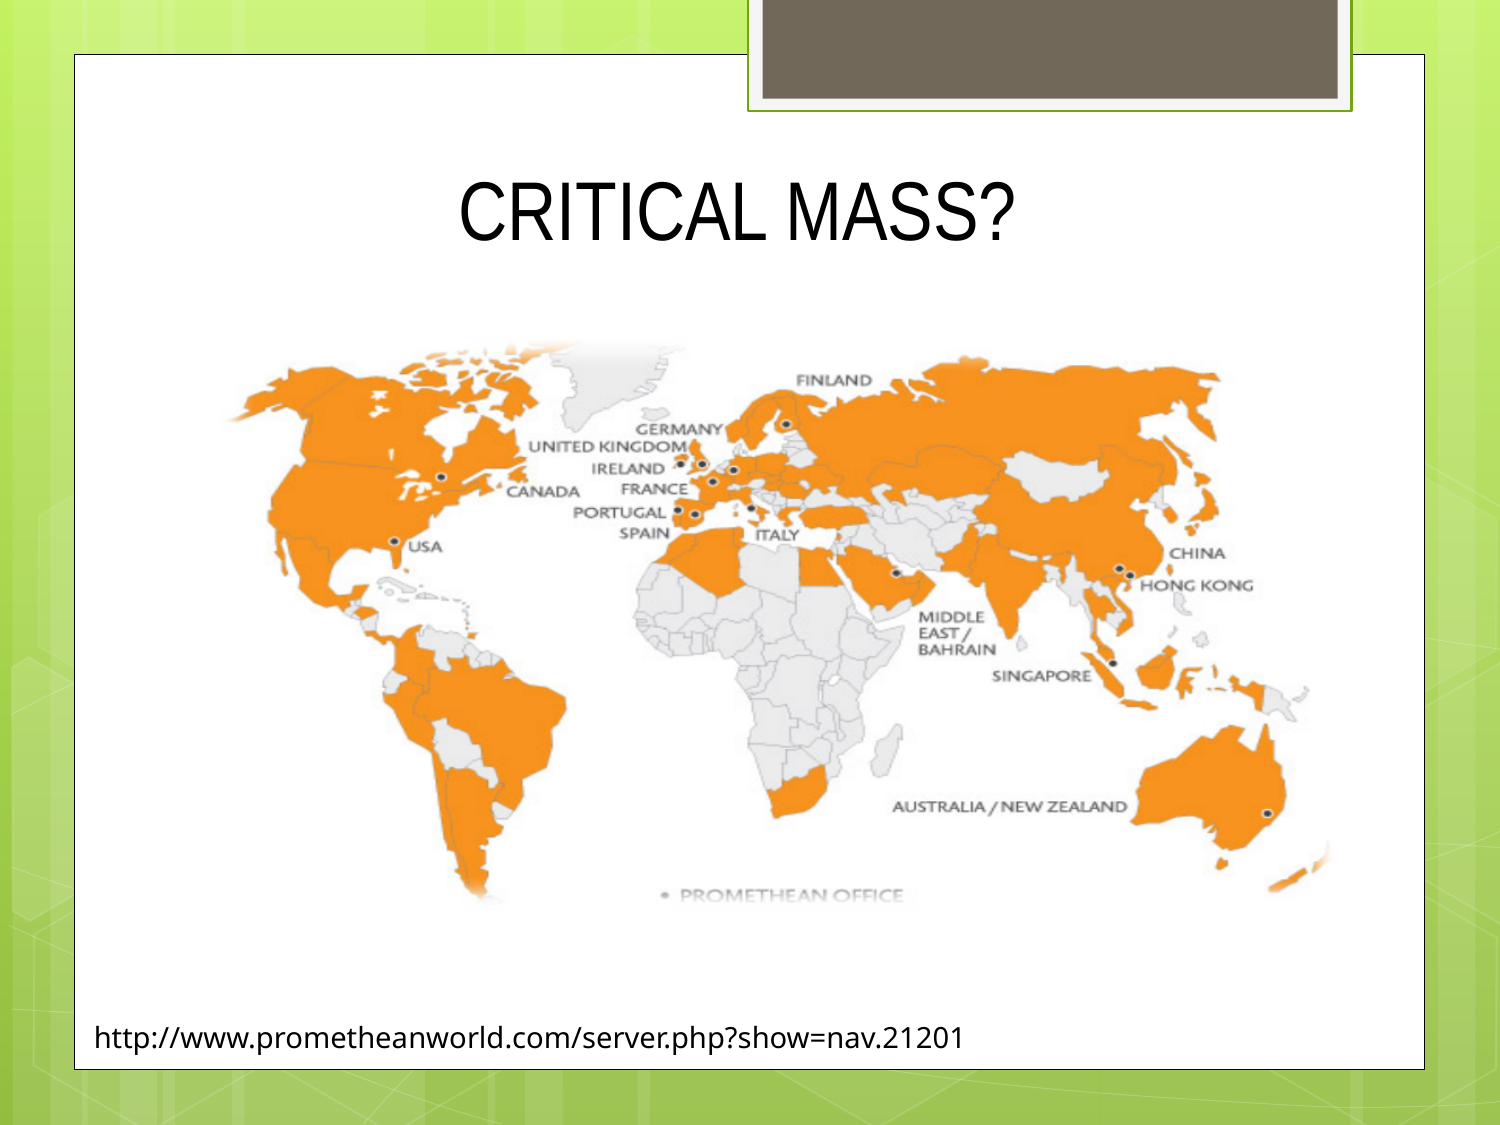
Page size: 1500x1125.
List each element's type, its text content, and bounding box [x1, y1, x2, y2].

text_box http://www.prometheanworld.com/server.php?show=nav.21201 [79, 1012, 982, 1062]
picture [220, 337, 1336, 912]
text_box Critical Mass? [87, 149, 1388, 275]
